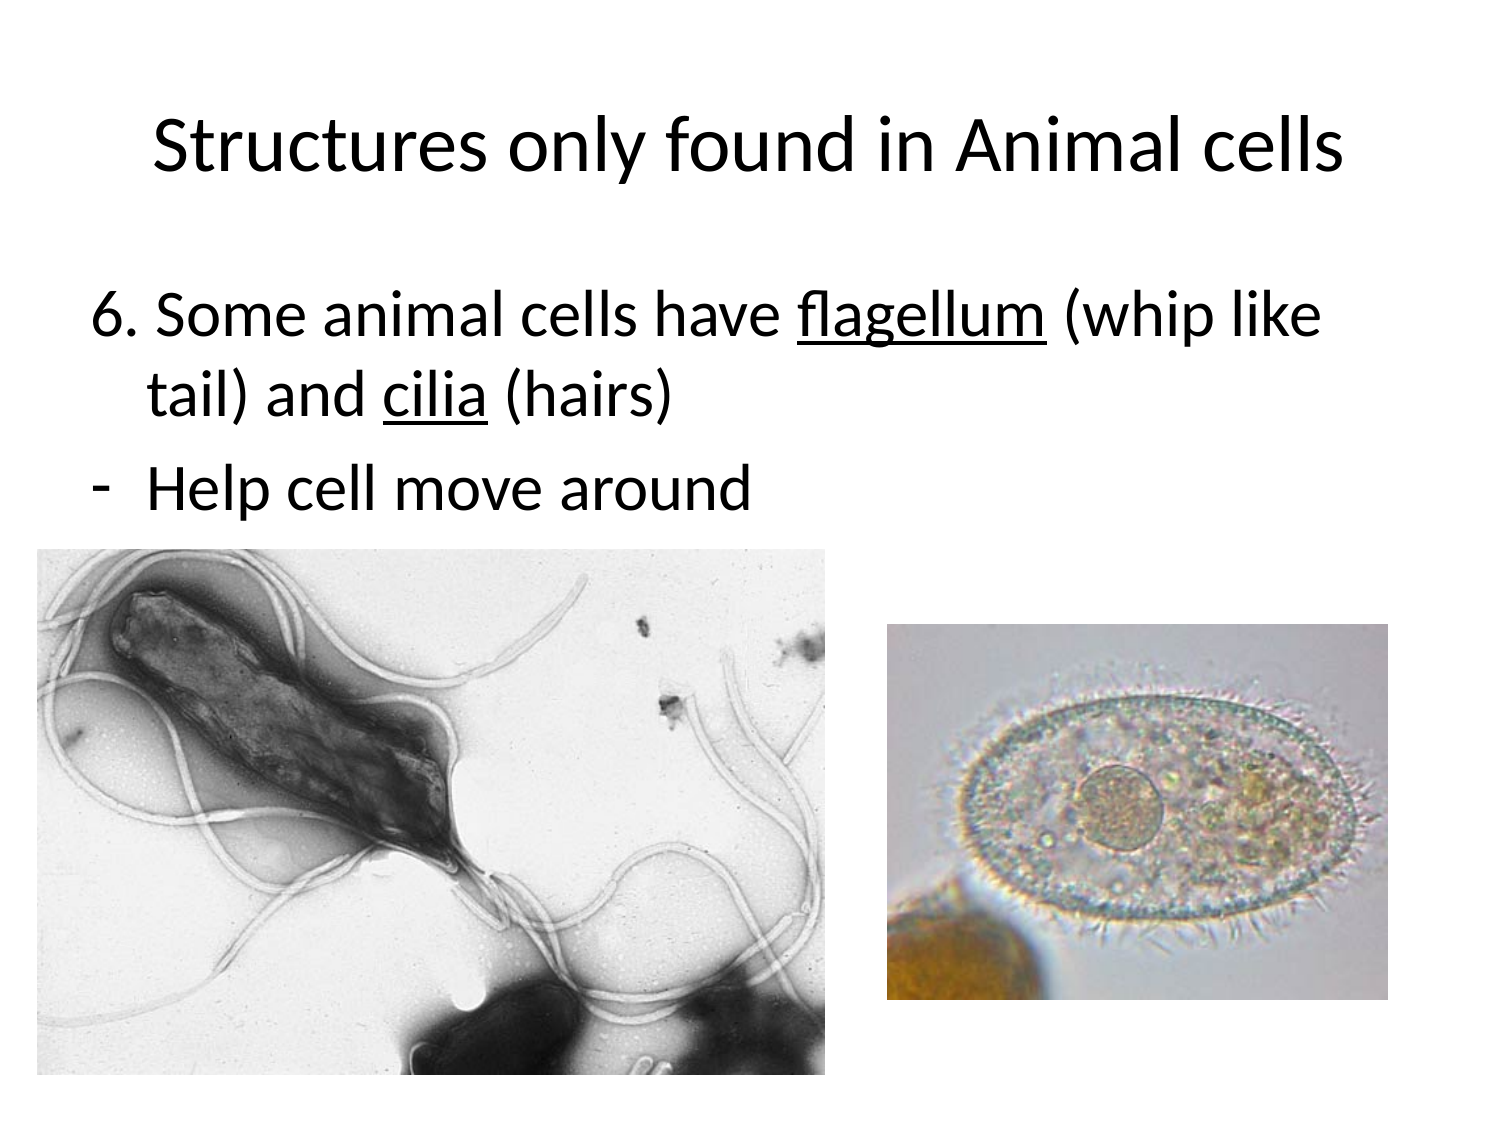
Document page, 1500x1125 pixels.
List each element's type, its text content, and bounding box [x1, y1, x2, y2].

picture [887, 624, 1388, 1001]
title Structures only found in Animal cells [75, 45, 1425, 233]
picture [37, 549, 826, 1076]
list 6. Some animal cells have flagellum (whip like tail) and cilia (hairs) Help cell move around [75, 262, 1425, 550]
